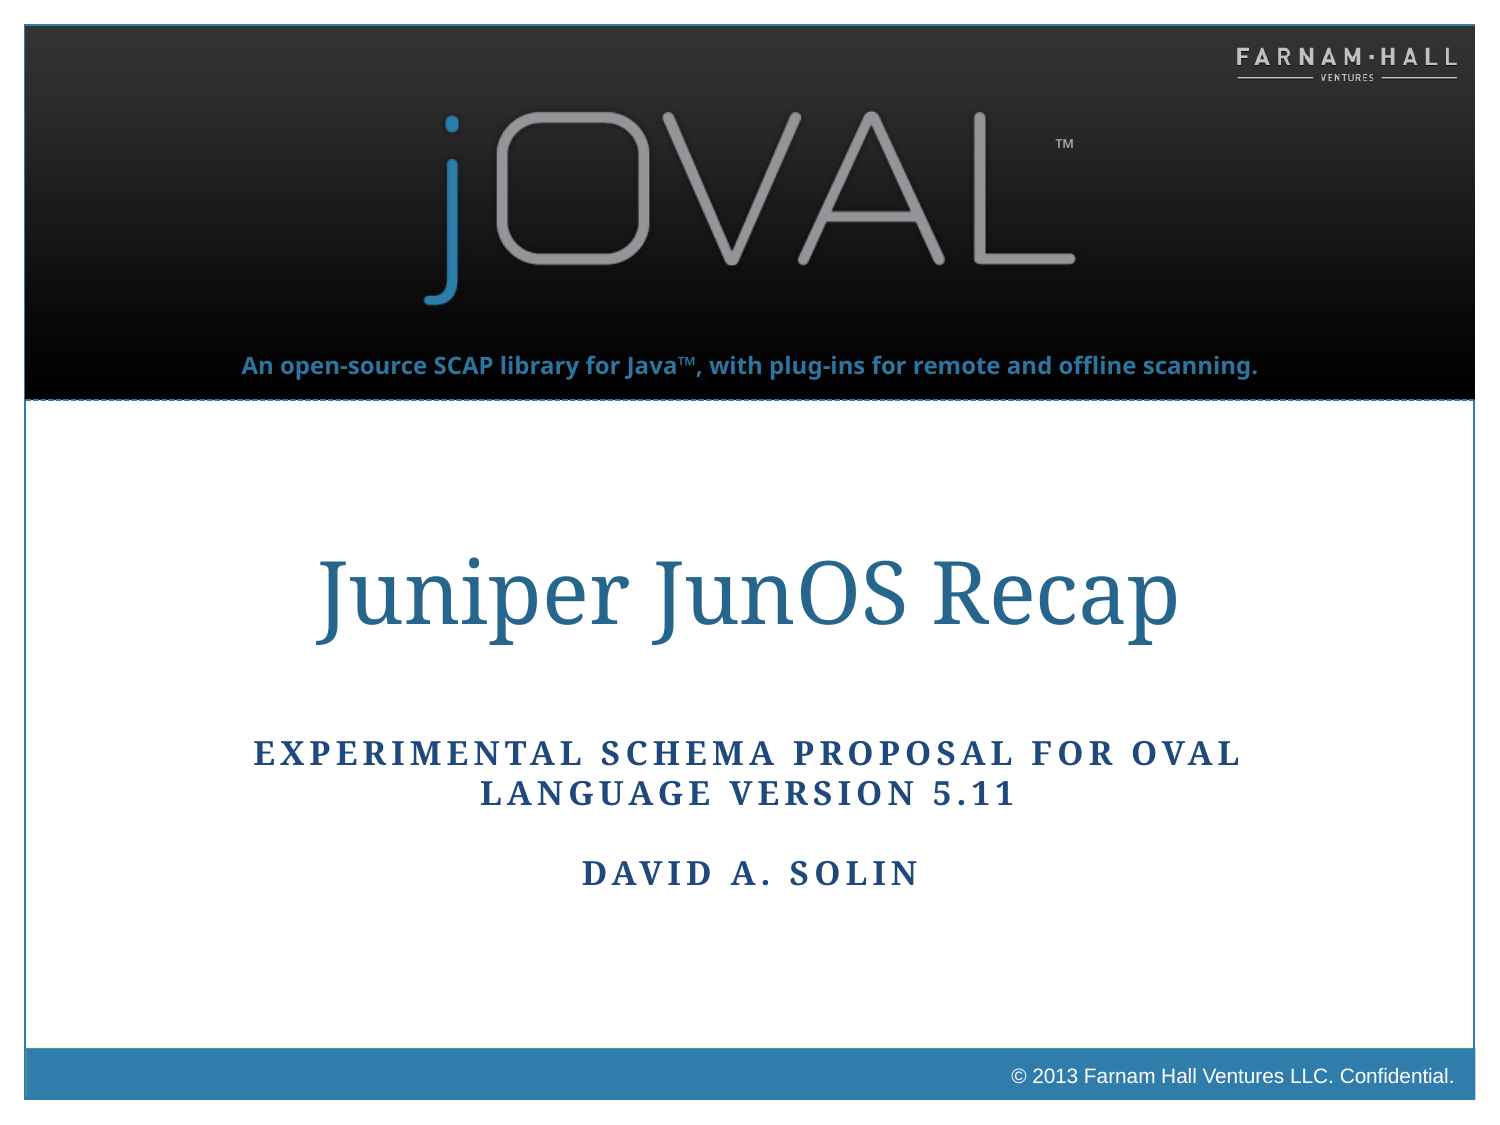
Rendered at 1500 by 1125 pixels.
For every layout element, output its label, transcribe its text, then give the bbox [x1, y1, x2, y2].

picture [25, 25, 1475, 401]
title Juniper JunOS Recap [112, 500, 1388, 650]
text_box experimental schema Proposal for OVAL Language Version 5.11 David A. Solin [224, 724, 1275, 1013]
footer © 2013 Farnam Hall Ventures LLC. Confidential. [75, 1054, 1475, 1093]
